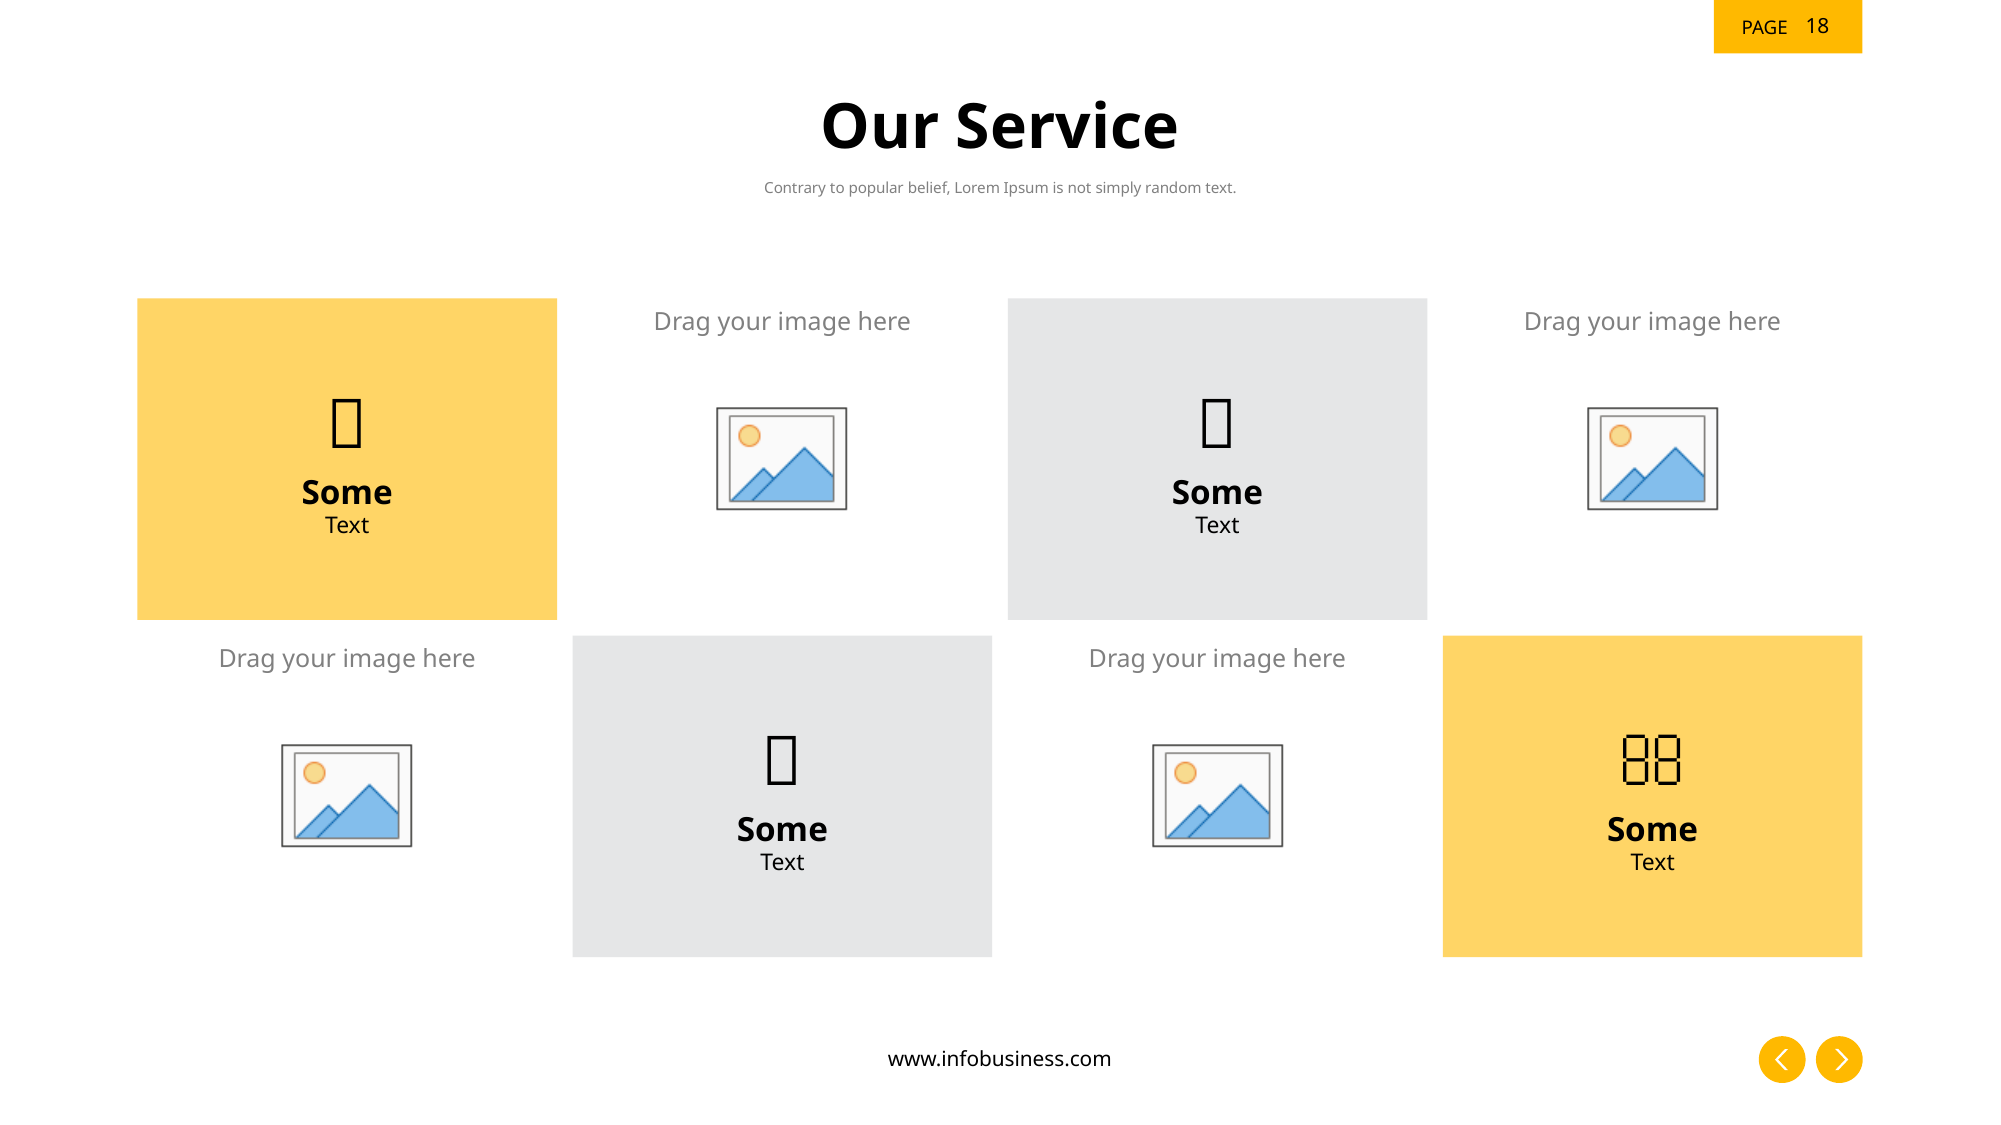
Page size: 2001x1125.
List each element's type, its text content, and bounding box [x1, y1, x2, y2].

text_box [276, 371, 418, 547]
slide_number 18 [1790, 10, 1867, 43]
footer www.infobusiness.com [858, 1029, 1142, 1090]
text_box [1007, 297, 1428, 621]
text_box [712, 708, 853, 884]
text_box [1442, 635, 1863, 958]
text_box [572, 635, 993, 958]
picture [1007, 635, 1428, 958]
picture [572, 298, 993, 620]
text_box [1582, 708, 1724, 884]
subtitle Contrary to popular belief, Lorem Ipsum is not simply random text. [137, 179, 1863, 204]
text_box [136, 297, 558, 621]
picture [137, 635, 558, 958]
title Our Service [137, 78, 1863, 179]
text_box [1147, 371, 1288, 547]
picture [1442, 298, 1863, 620]
